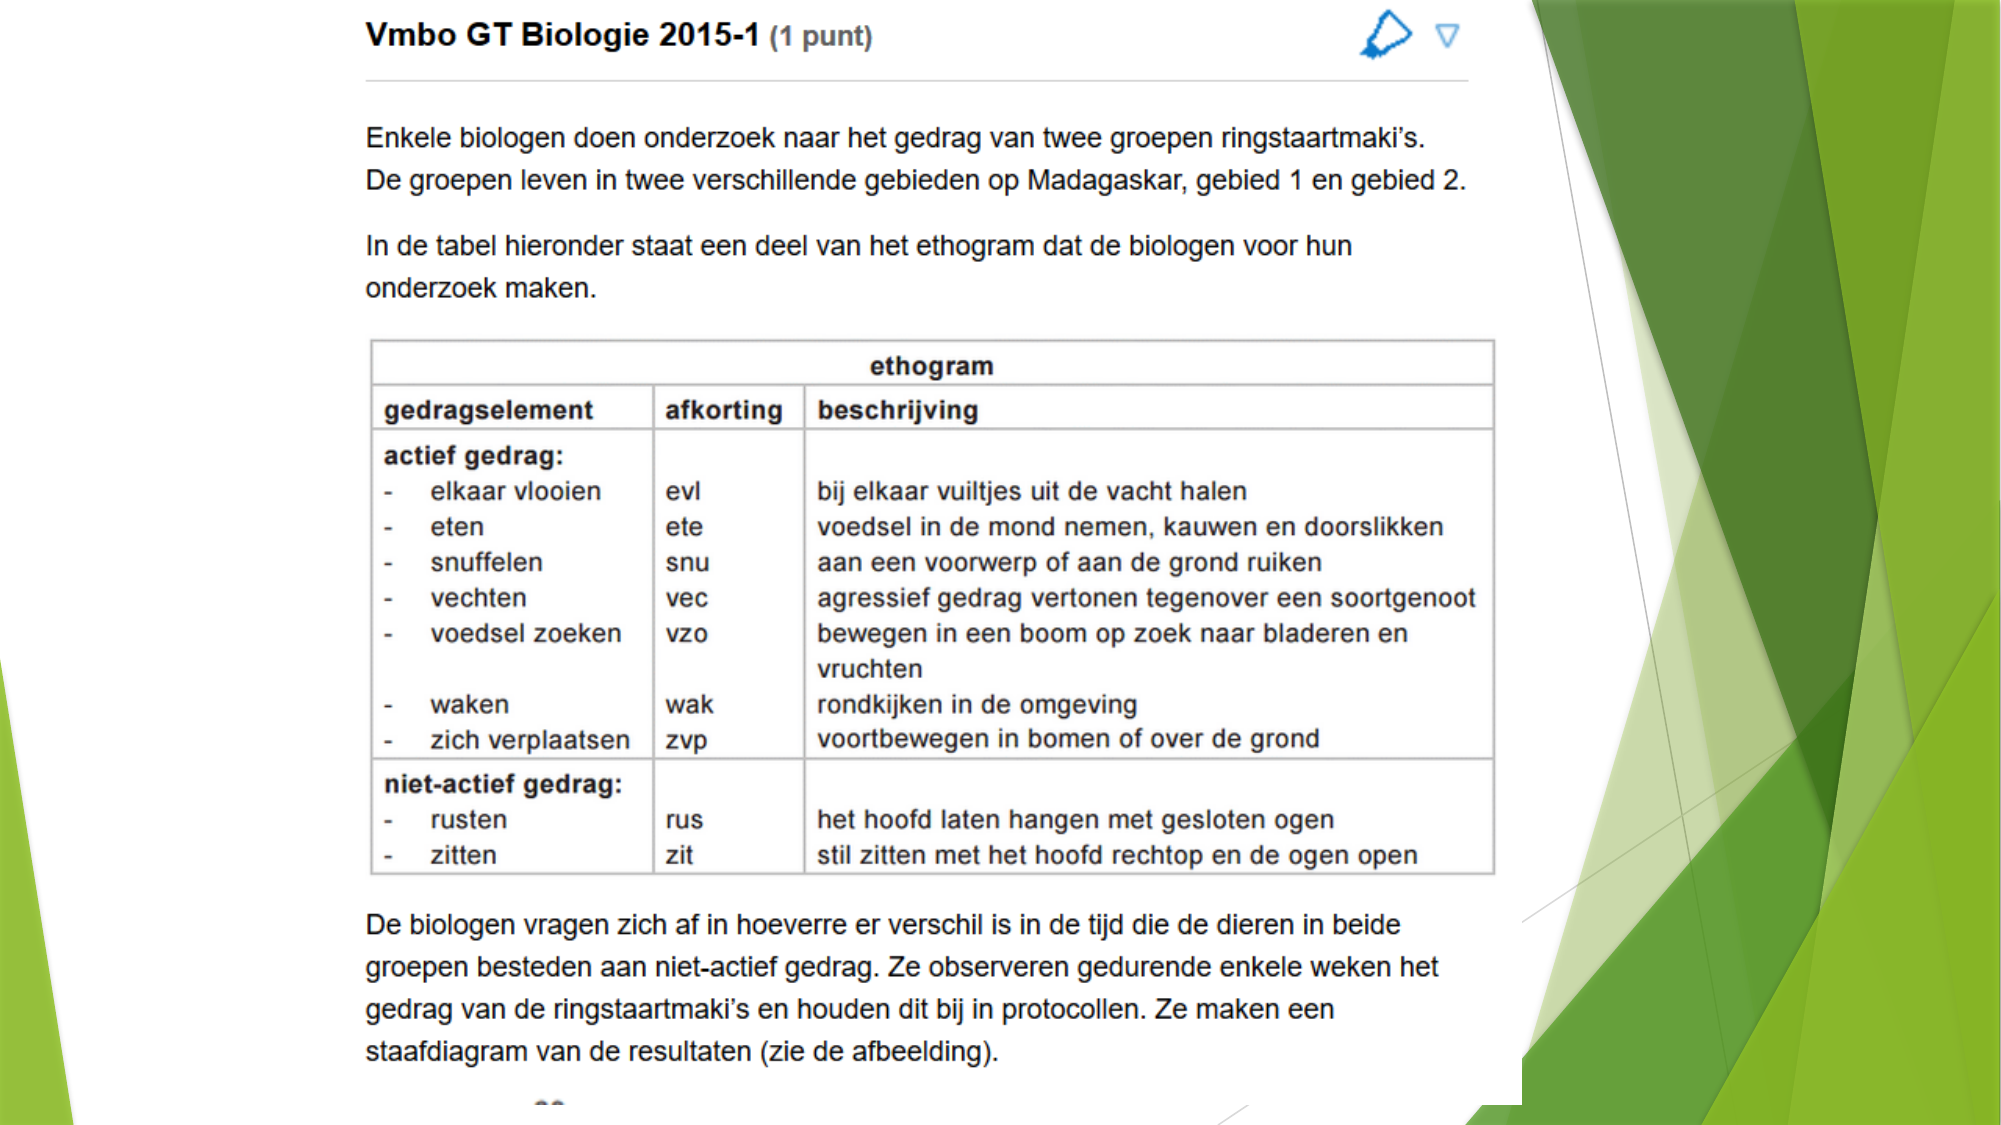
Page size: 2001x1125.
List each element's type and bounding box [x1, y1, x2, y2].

picture [326, 0, 1522, 1106]
